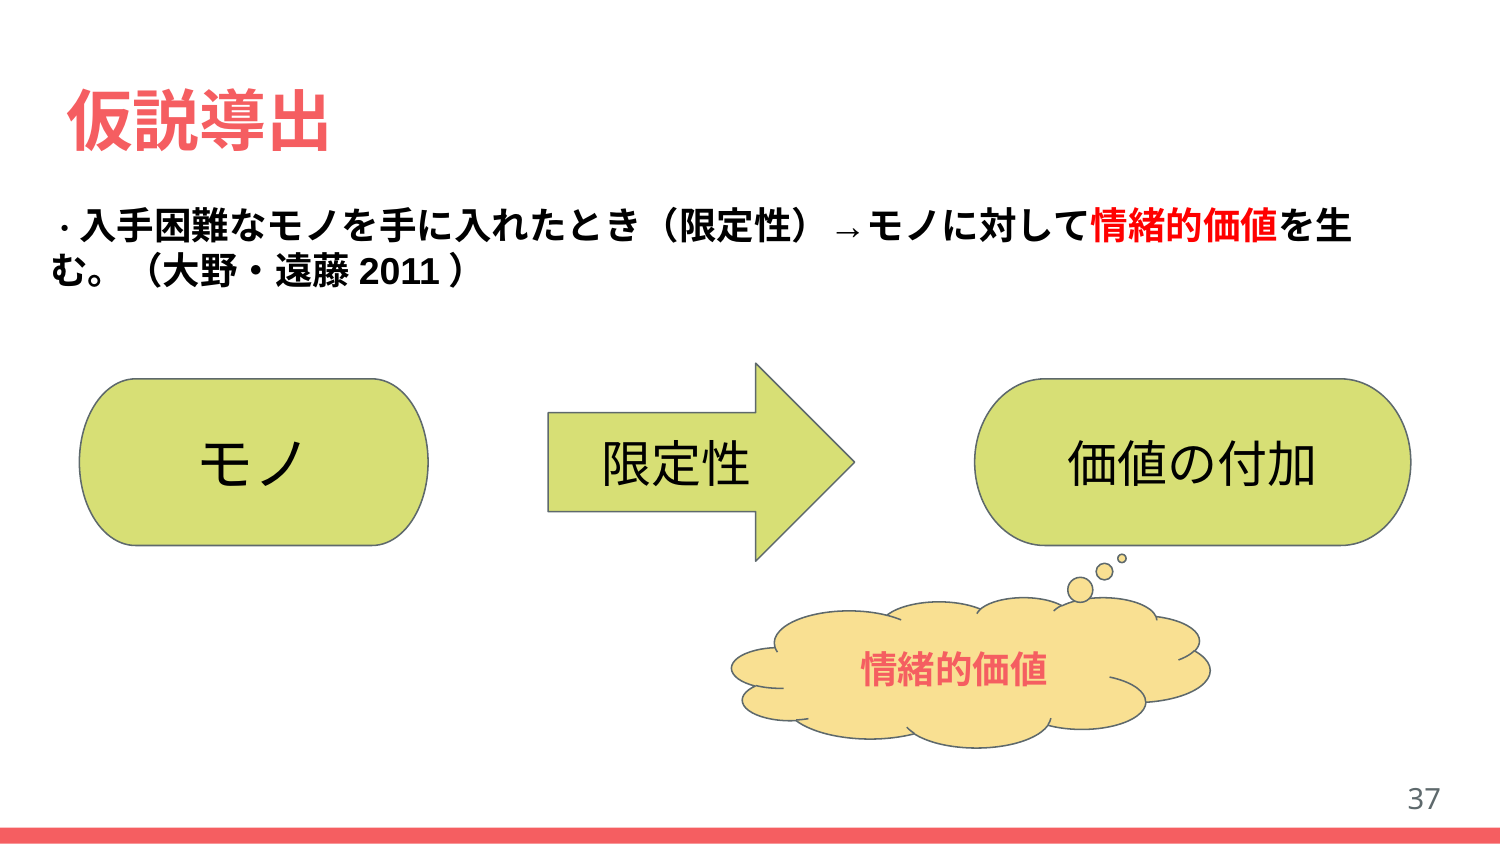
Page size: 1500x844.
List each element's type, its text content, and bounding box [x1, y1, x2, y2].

text_box 情緒的価値 [731, 577, 1211, 749]
list ・入手困難なモノを手に入れたとき（限定性）→モノに対して情緒的価値を生む。（大野・遠藤2011） [34, 187, 1433, 748]
text_box 限定性 [548, 363, 855, 562]
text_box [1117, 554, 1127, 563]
title 仮説導出 [51, 64, 1449, 167]
text_box 価値の付加 [974, 378, 1411, 546]
slide_number 37 [1392, 767, 1483, 833]
text_box モノ [79, 378, 429, 546]
text_box 情緒的価値 [1096, 563, 1113, 580]
